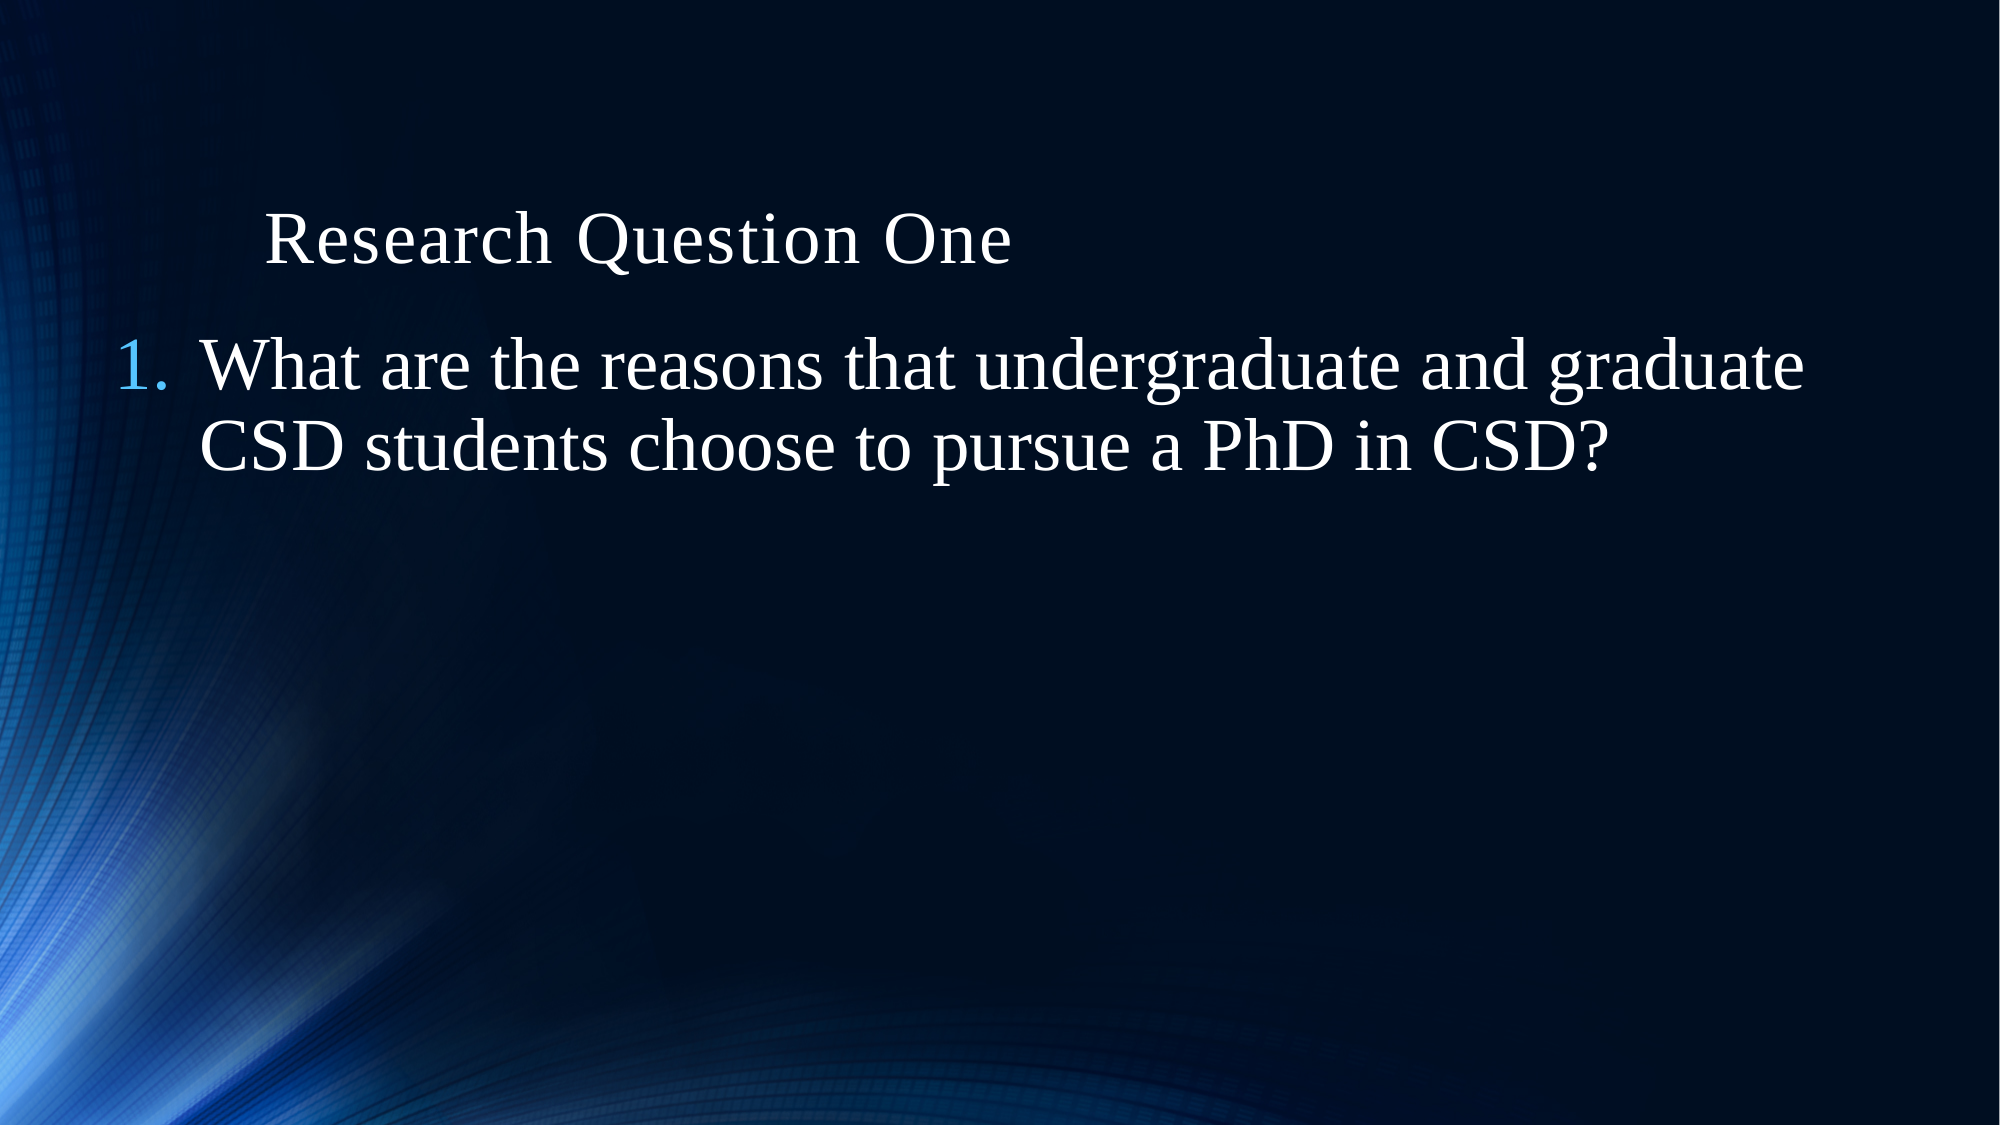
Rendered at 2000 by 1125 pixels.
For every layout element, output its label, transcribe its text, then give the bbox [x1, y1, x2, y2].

title Research Question One [249, 62, 1750, 288]
list What are the reasons that undergraduate and graduate CSD students choose to pursue a PhD in CSD? [99, 317, 1900, 1125]
picture [0, 0, 2000, 1125]
